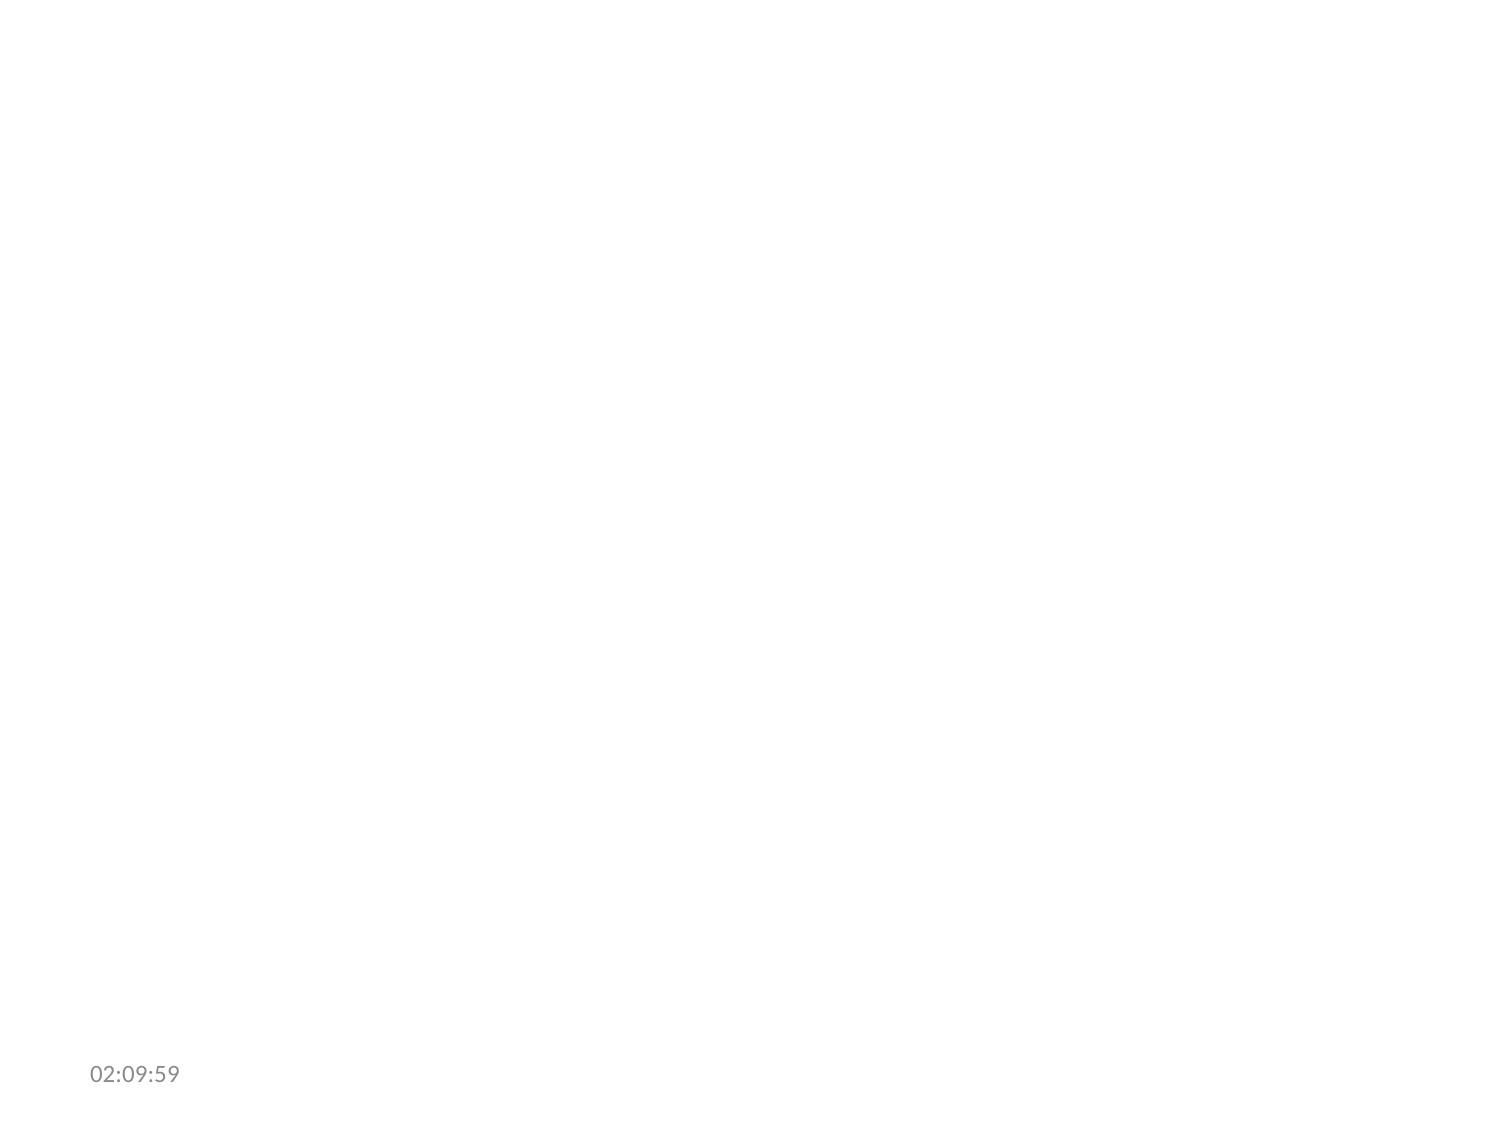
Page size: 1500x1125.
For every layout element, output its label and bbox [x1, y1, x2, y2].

slide_number [75, 1042, 425, 1103]
